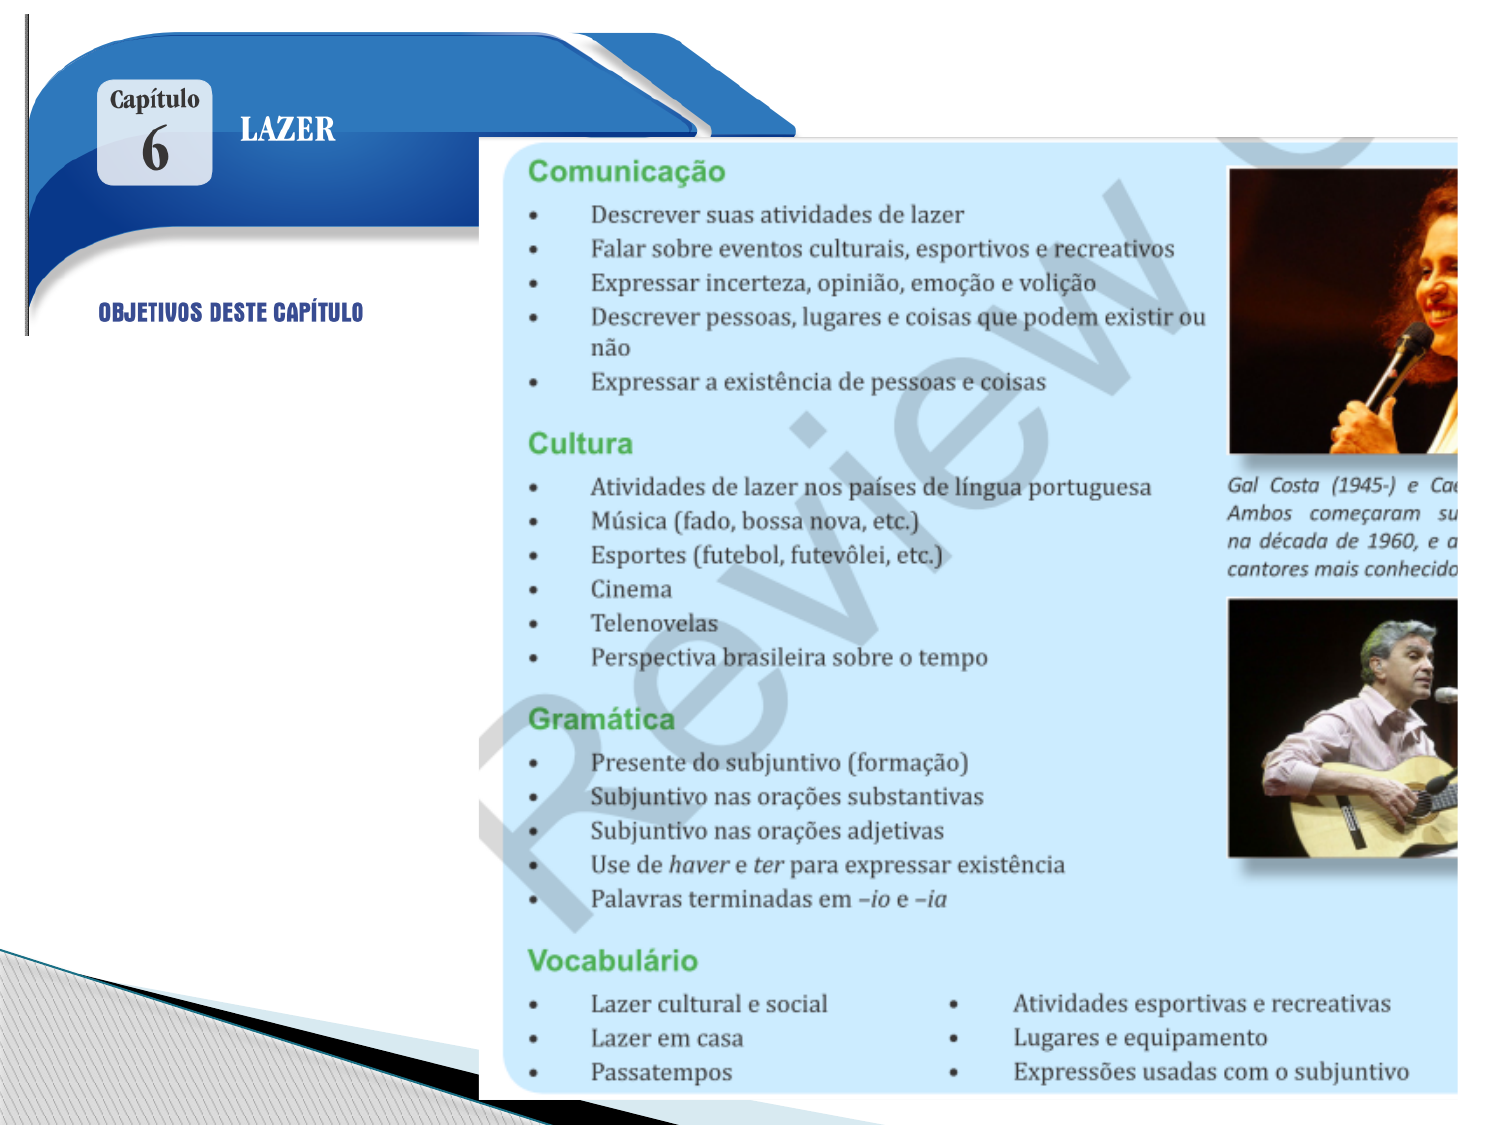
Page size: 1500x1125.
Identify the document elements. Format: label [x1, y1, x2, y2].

picture [478, 137, 1458, 1101]
list [24, 13, 807, 337]
